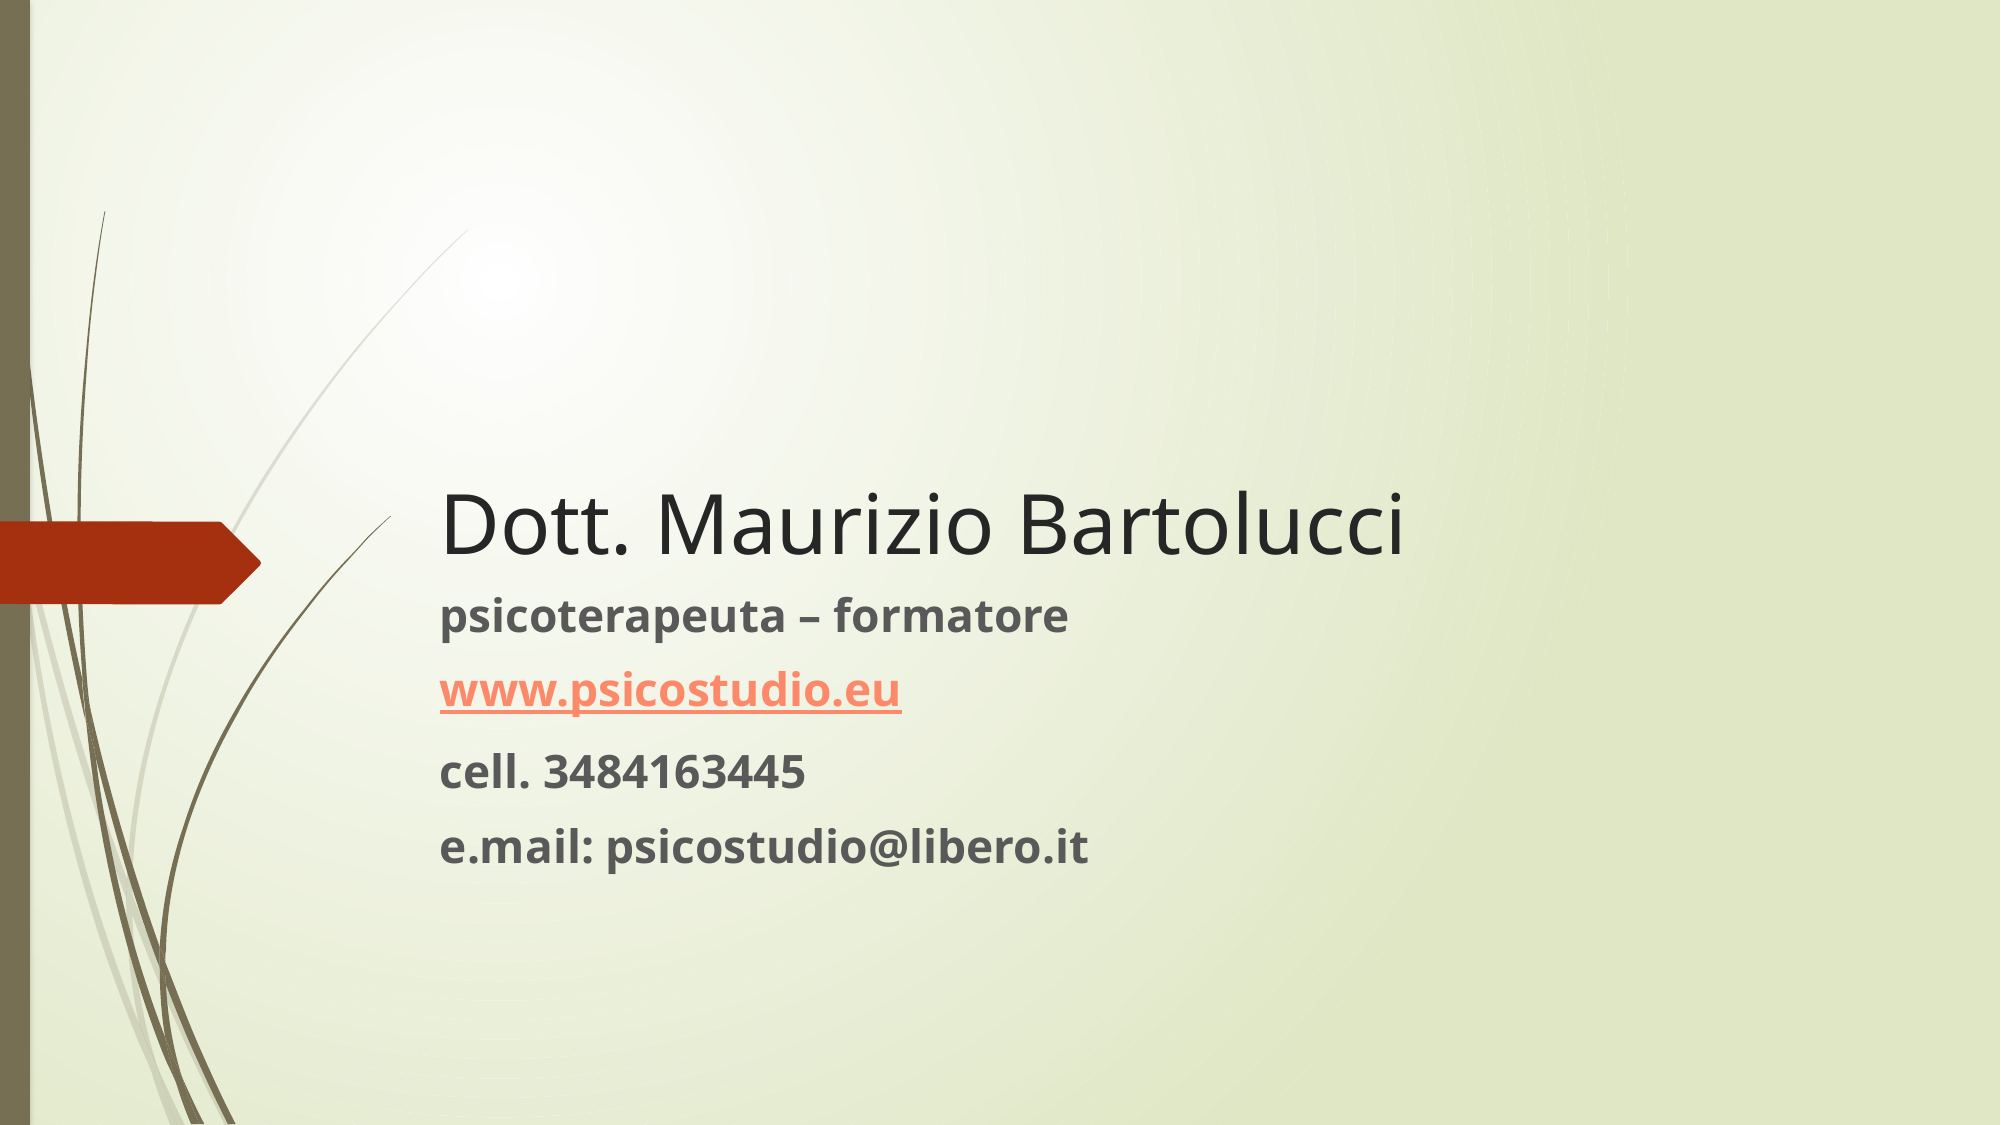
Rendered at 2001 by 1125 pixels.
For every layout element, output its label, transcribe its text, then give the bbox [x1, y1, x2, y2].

list psicoterapeuta – formatore www.psicostudio.eu cell. 3484163445 e.mail: psicostudio@libero.it [424, 579, 1888, 883]
title Dott. Maurizio Bartolucci [424, 337, 1888, 579]
